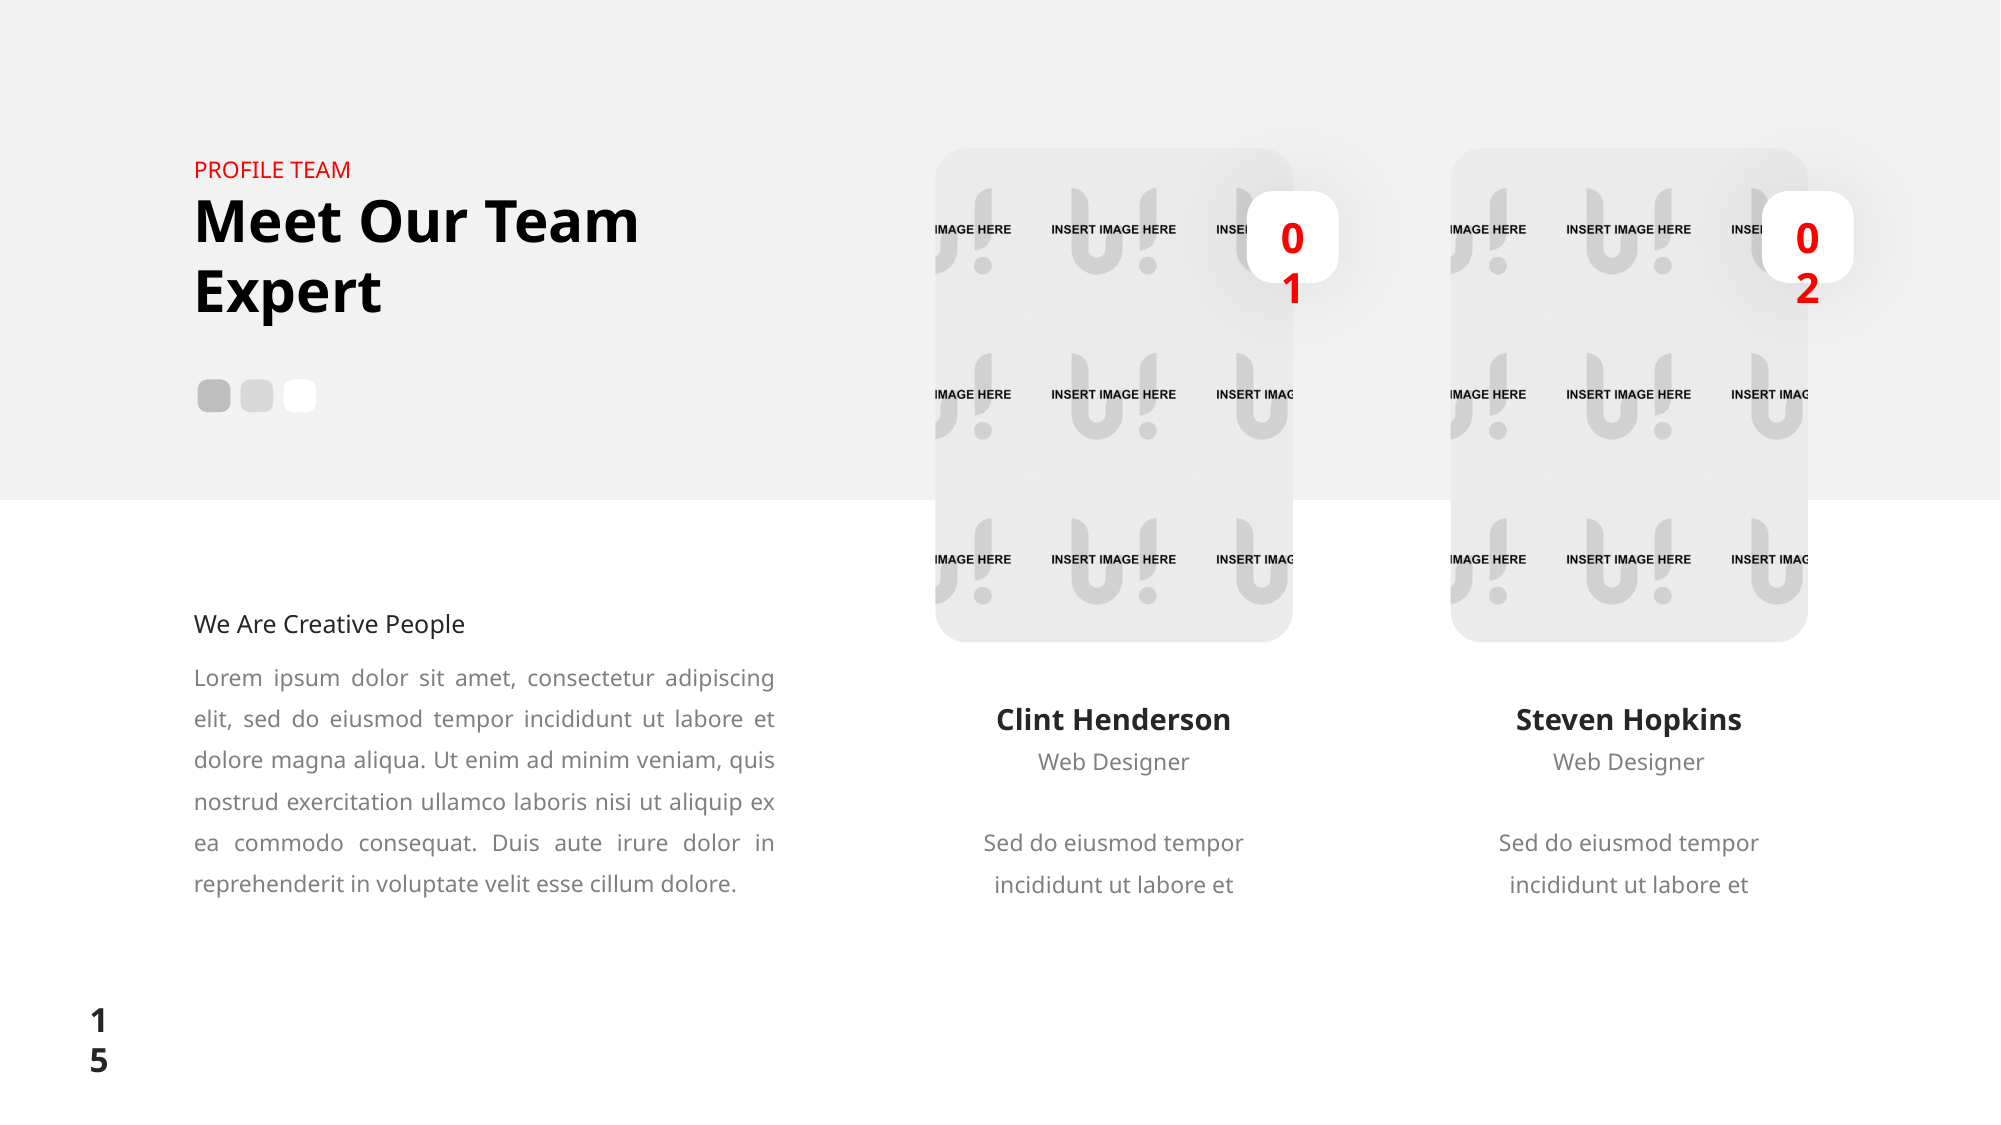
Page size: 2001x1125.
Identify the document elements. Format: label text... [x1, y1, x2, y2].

text_box 15 [74, 991, 133, 1047]
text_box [178, 147, 792, 903]
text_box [1246, 190, 1339, 284]
text_box [0, 0, 2000, 500]
text_box Sed do eiusmod tempor incididunt ut labore et [1450, 807, 1808, 906]
picture [1450, 147, 1809, 643]
text_box Sed do eiusmod tempor incididunt ut labore et [935, 807, 1293, 906]
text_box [1761, 190, 1854, 284]
picture [935, 147, 1294, 643]
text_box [1436, 676, 1822, 784]
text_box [921, 676, 1307, 784]
